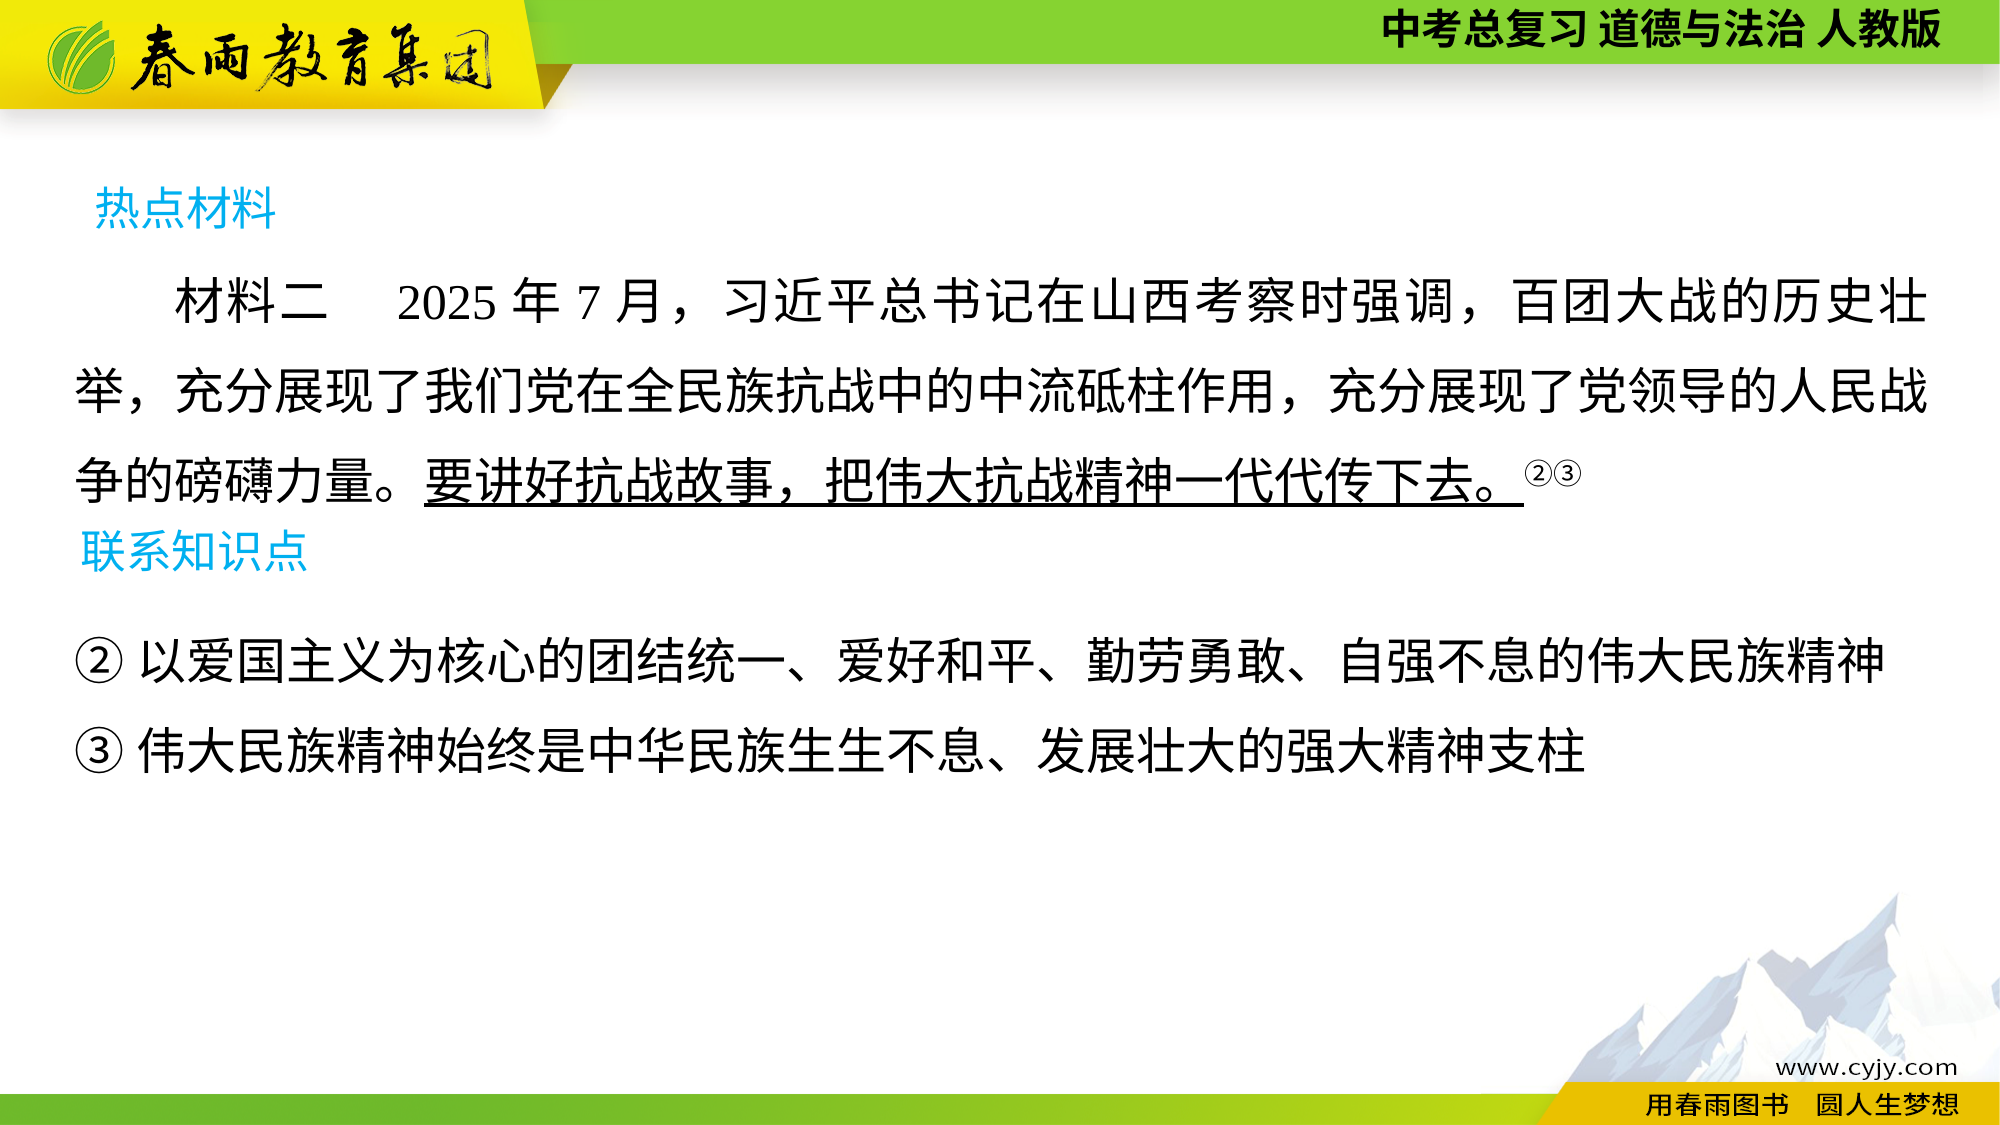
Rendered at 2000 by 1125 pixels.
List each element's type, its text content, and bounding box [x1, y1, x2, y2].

list 材料二 2025年7月，习近平总书记在山西考察时强调，百团大战的历史壮举，充分展现了我们党在全民族抗战中的中流砥柱作用，充分展现了党领导的人民战争的磅礴力量。要讲好抗战故事，把伟大抗战精神一代代传下去。②③ ②以爱国主义为核心的团结统一、爱好和平、勤劳勇敢、自强不息的伟大民族精神 ③伟大民族精神始终是中华民族生生不息、发展壮大的强大精神支柱 [59, 231, 1944, 793]
text_box 热点材料 [79, 172, 293, 243]
text_box 联系知识点 [65, 515, 325, 585]
picture [0, 0, 2000, 1125]
